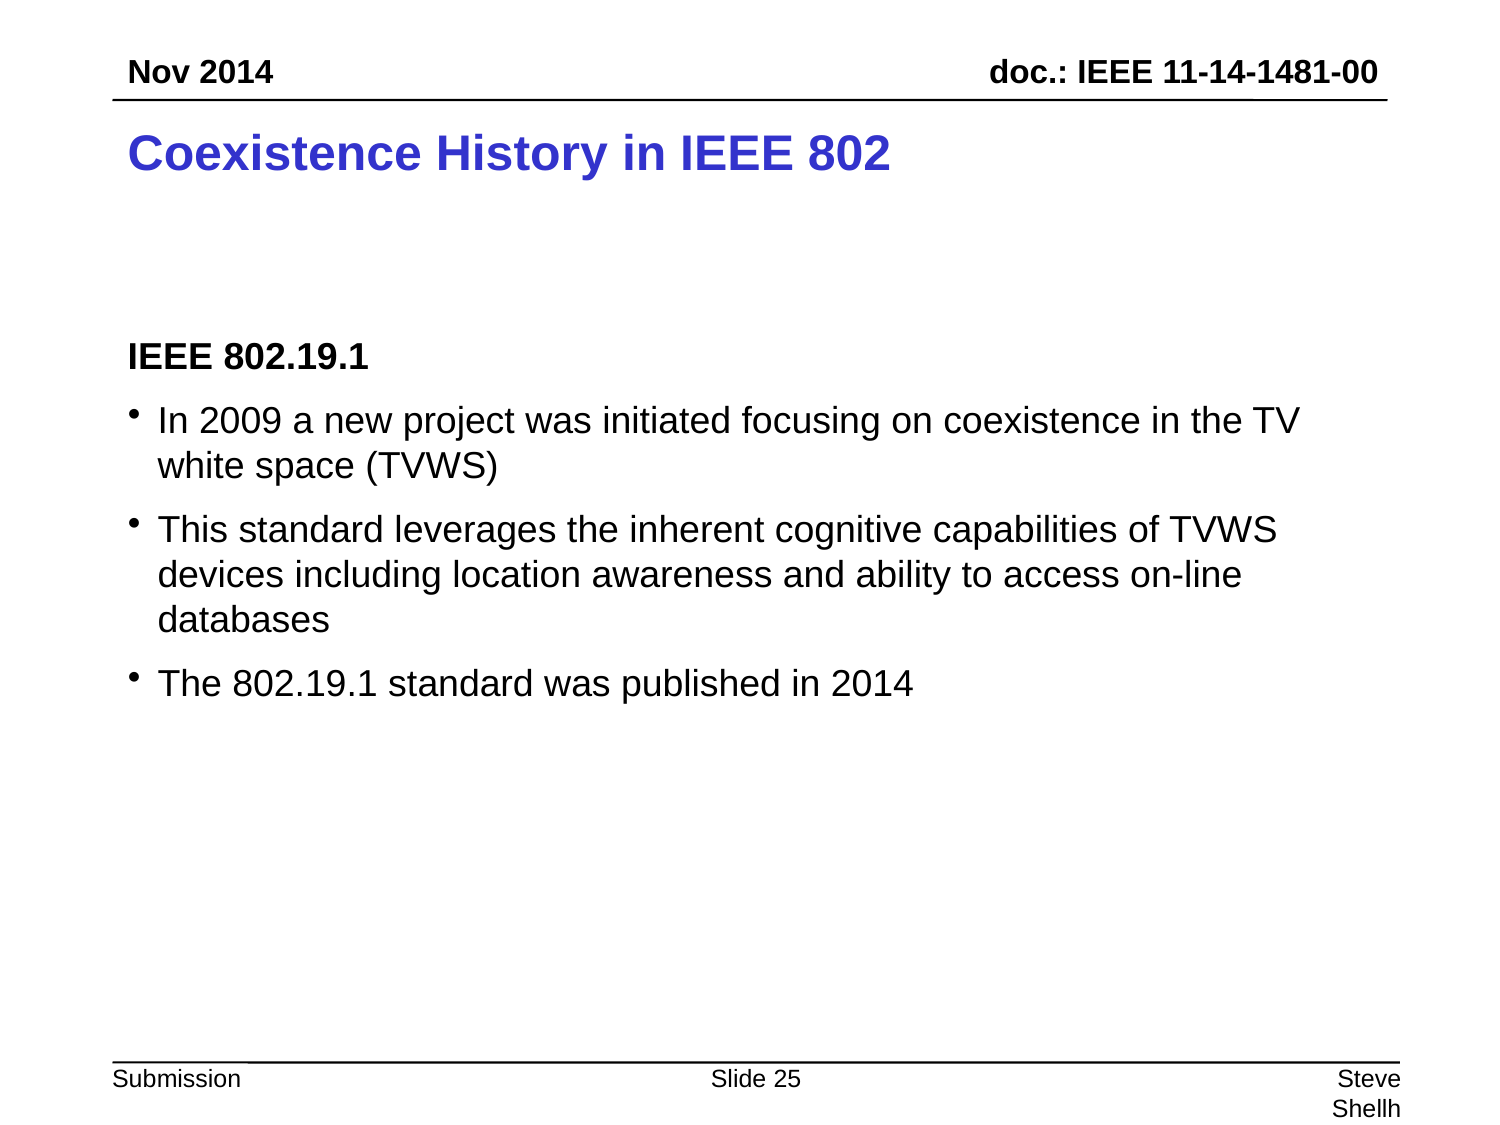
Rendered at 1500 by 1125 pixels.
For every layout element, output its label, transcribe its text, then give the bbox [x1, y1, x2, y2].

title Coexistence History in IEEE 802 [112, 112, 1388, 288]
footer Steve Shellhammer, Qualcomm [1320, 1061, 1402, 1093]
slide_number Slide 25 [709, 1061, 803, 1093]
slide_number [112, 40, 463, 101]
list IEEE 802.19.1 In 2009 a new project was initiated focusing on coexistence in the TV white space (TVWS) This standard leverages the inherent cognitive capabilities of TVWS devices including location awareness and ability to access on-line databases The 802.19.1 standard was published in 2014 [112, 324, 1388, 1000]
